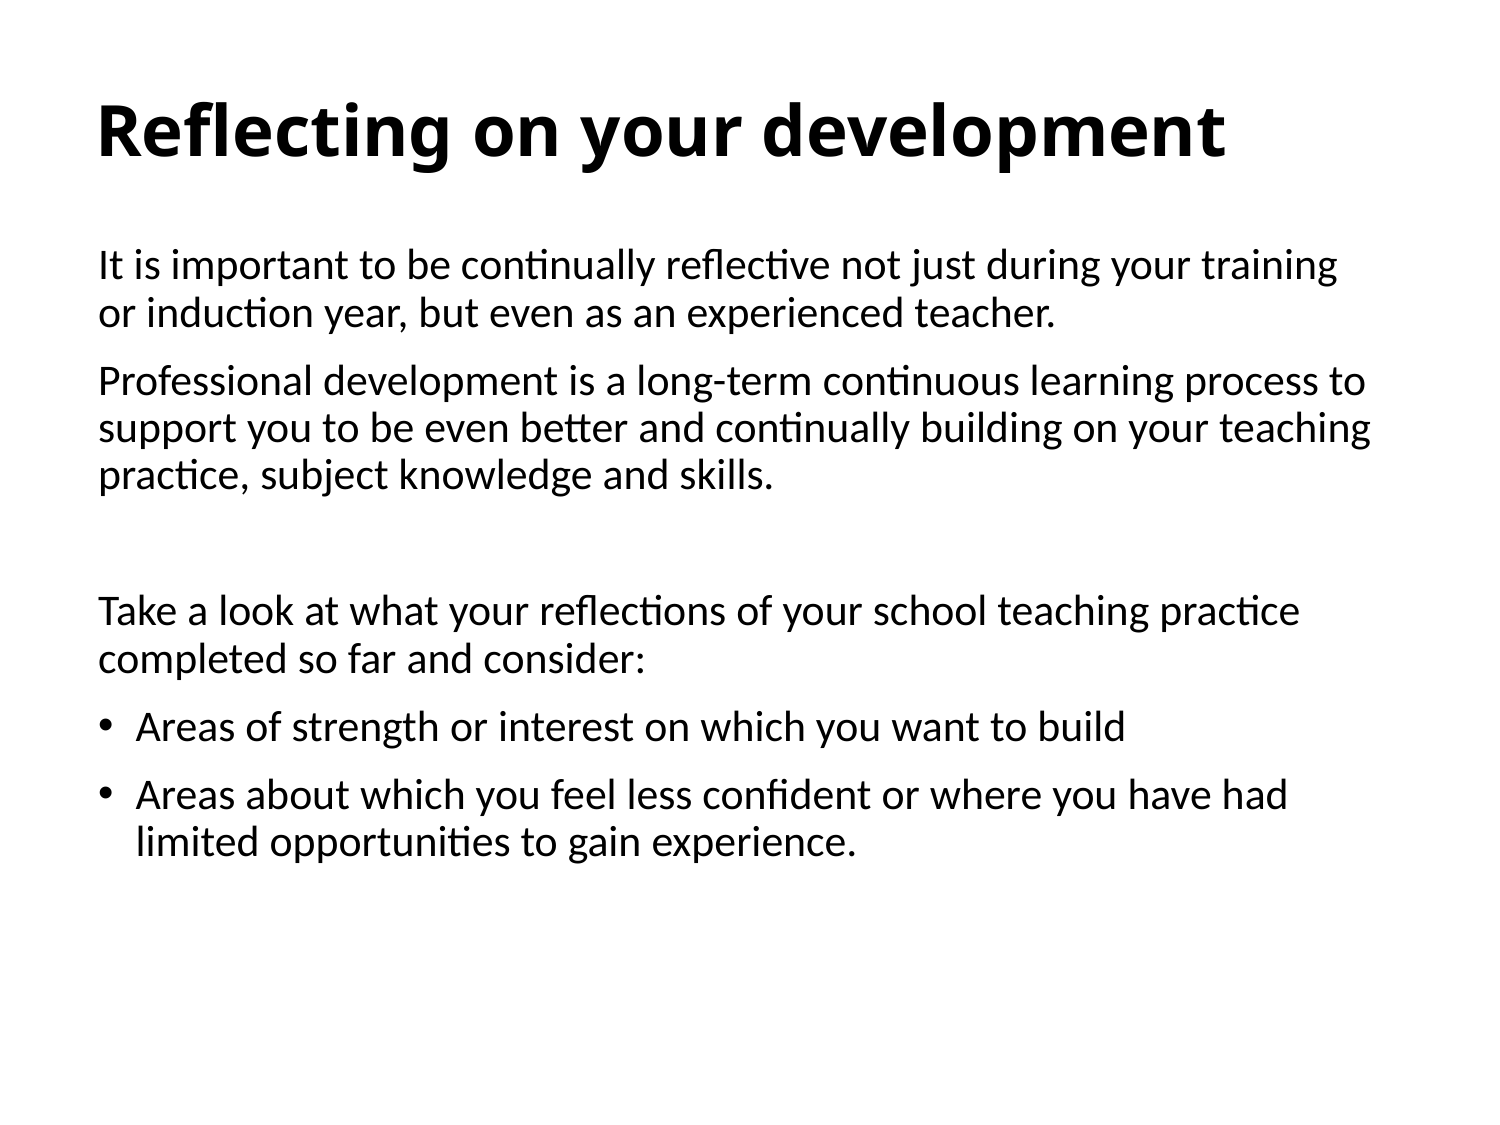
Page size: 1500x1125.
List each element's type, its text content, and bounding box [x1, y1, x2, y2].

list It is important to be continually reflective not just during your training or induction year, but even as an experienced teacher. Professional development is a long-term continuous learning process to support you to be even better and continually building on your teaching practice, subject knowledge and skills. Take a look at what your reflections of your school teaching practice completed so far and consider: Areas of strength or interest on which you want to build Areas about which you feel less confident or where you have had limited opportunities to gain experience. [83, 234, 1397, 1028]
title Reflecting on your development [79, 59, 1374, 208]
